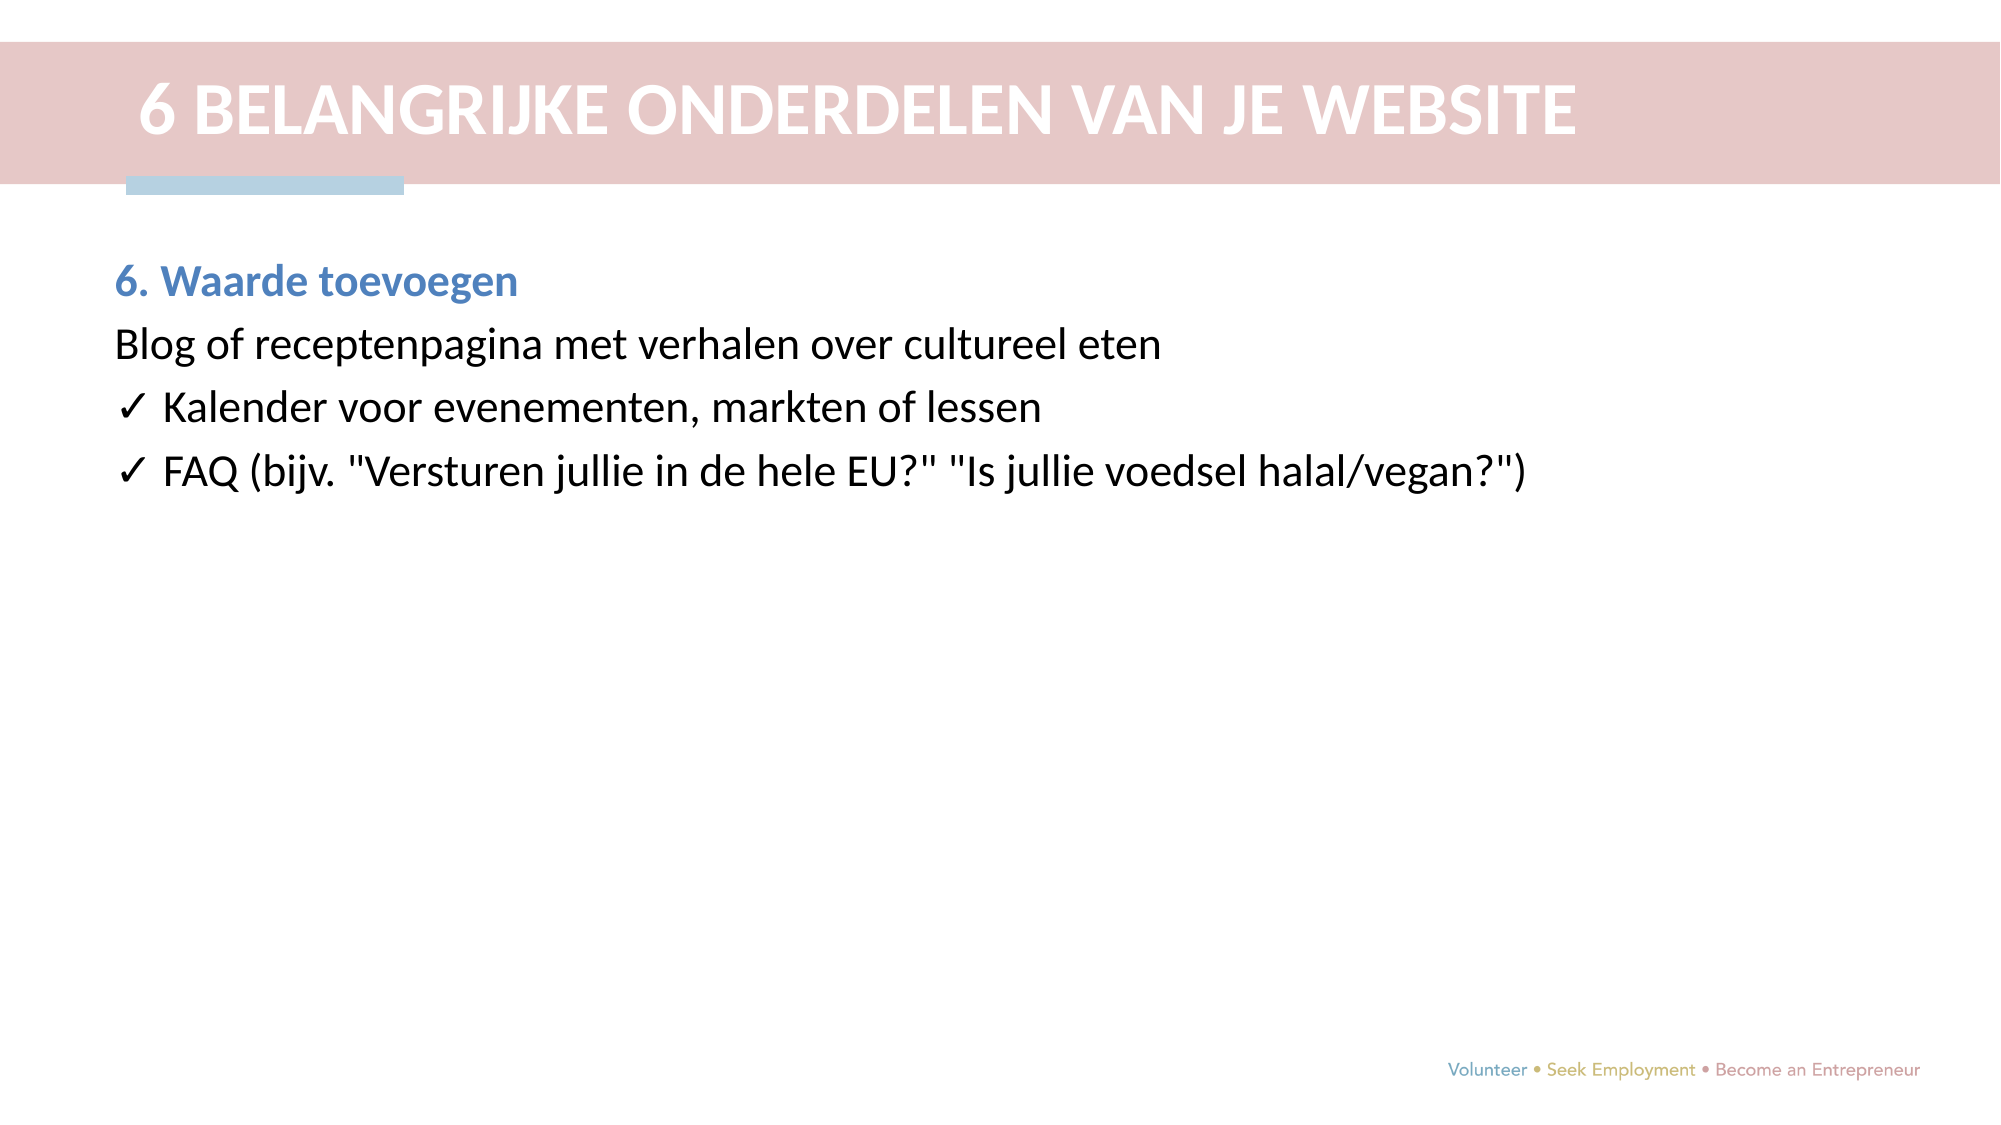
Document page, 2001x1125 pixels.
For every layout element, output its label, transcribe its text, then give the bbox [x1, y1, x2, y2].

text_box 6. Waarde toevoegen Blog of receptenpagina met verhalen over cultureel eten ✓ Kalender voor evenementen, markten of lessen ✓ FAQ (bijv. "Versturen jullie in de hele EU?" "Is jullie voedsel halal/vegan?") [99, 235, 1890, 503]
text_box [52, 223, 1869, 699]
list 6 BELANGRIJKE ONDERDELEN VAN JE WEBSITE [123, 51, 1913, 170]
picture [1418, 1046, 1971, 1103]
